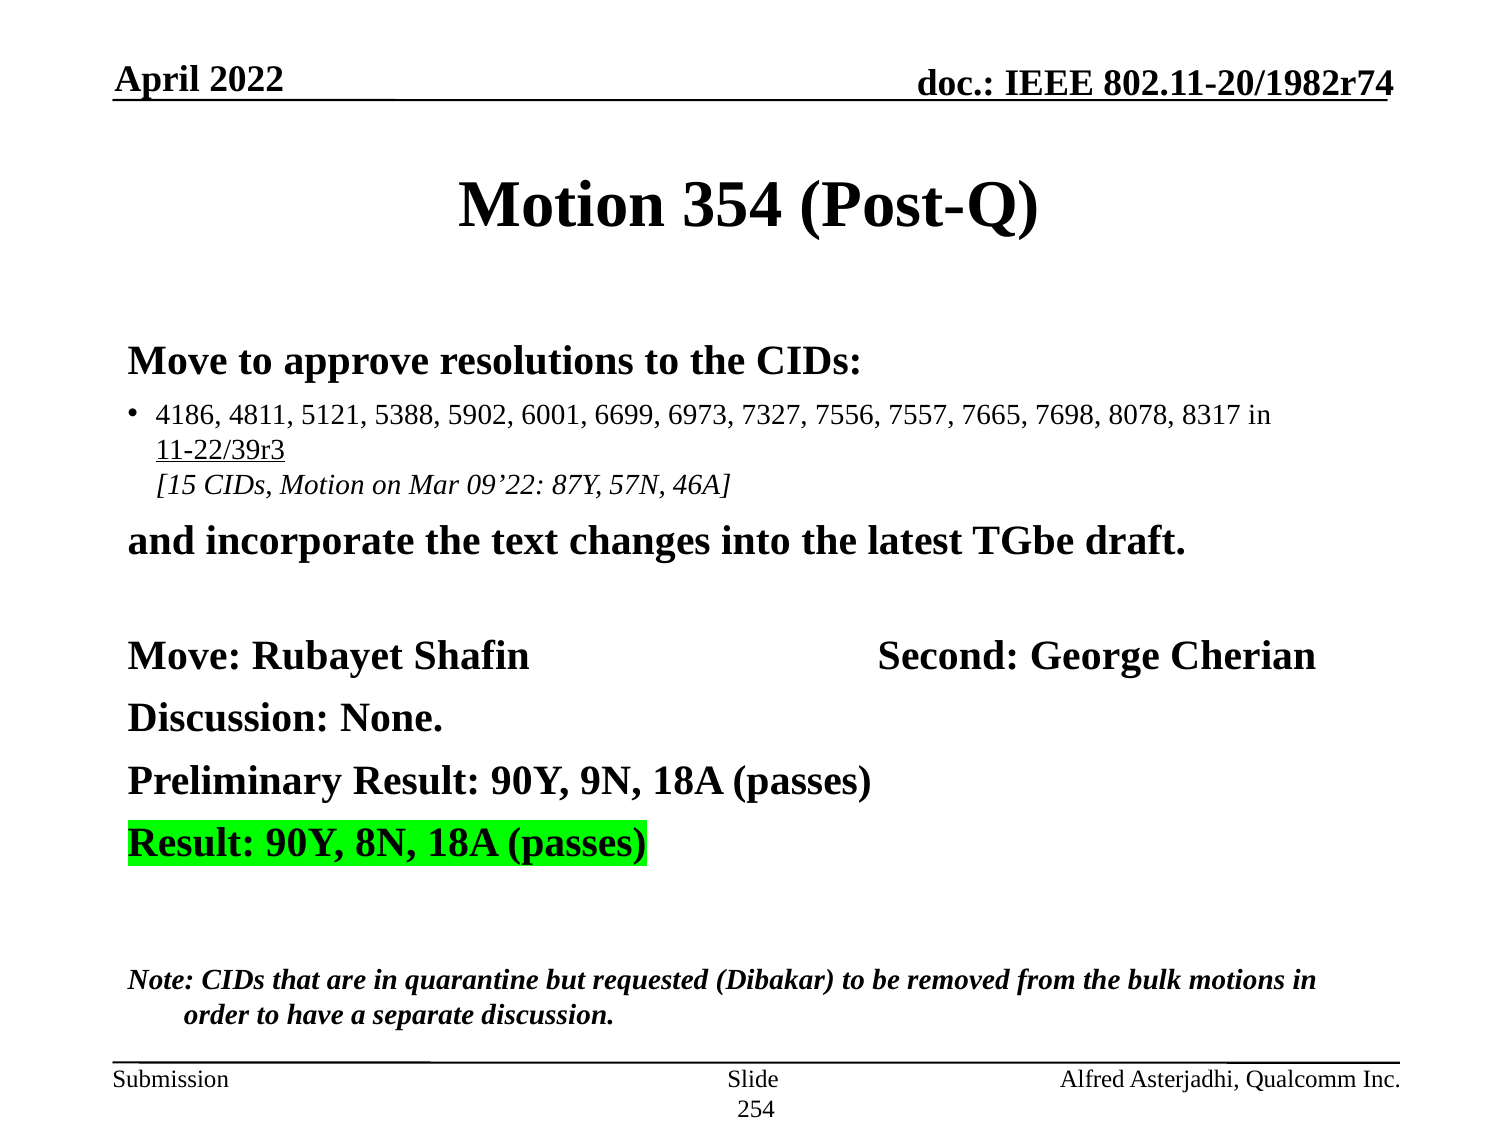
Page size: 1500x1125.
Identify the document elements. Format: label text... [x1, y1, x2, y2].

title Motion 354 (Post-Q) [112, 112, 1388, 288]
footer Alfred Asterjadhi, Qualcomm Inc. [878, 1061, 1402, 1093]
list Move to approve resolutions to the CIDs: 4186, 4811, 5121, 5388, 5902, 6001, 6699, 6973, 7327, 7556, 7557, 7665, 7698, 8078, 8317 in 11-22/39r3 [15 CIDs, Motion on Mar 09’22: 87Y, 57N, 46A] and incorporate the text changes into the latest TGbe draft. Move: Rubayet Shafin Second: George Cherian Discussion: None. Preliminary Result: 90Y, 9N, 18A (passes) Result: 90Y, 8N, 18A (passes) Note: CIDs that are in quarantine but requested (Dibakar) to be removed from the bulk motions in order to have a separate discussion. [112, 324, 1388, 1000]
slide_number Slide 254 [712, 1061, 800, 1123]
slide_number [114, 54, 423, 100]
